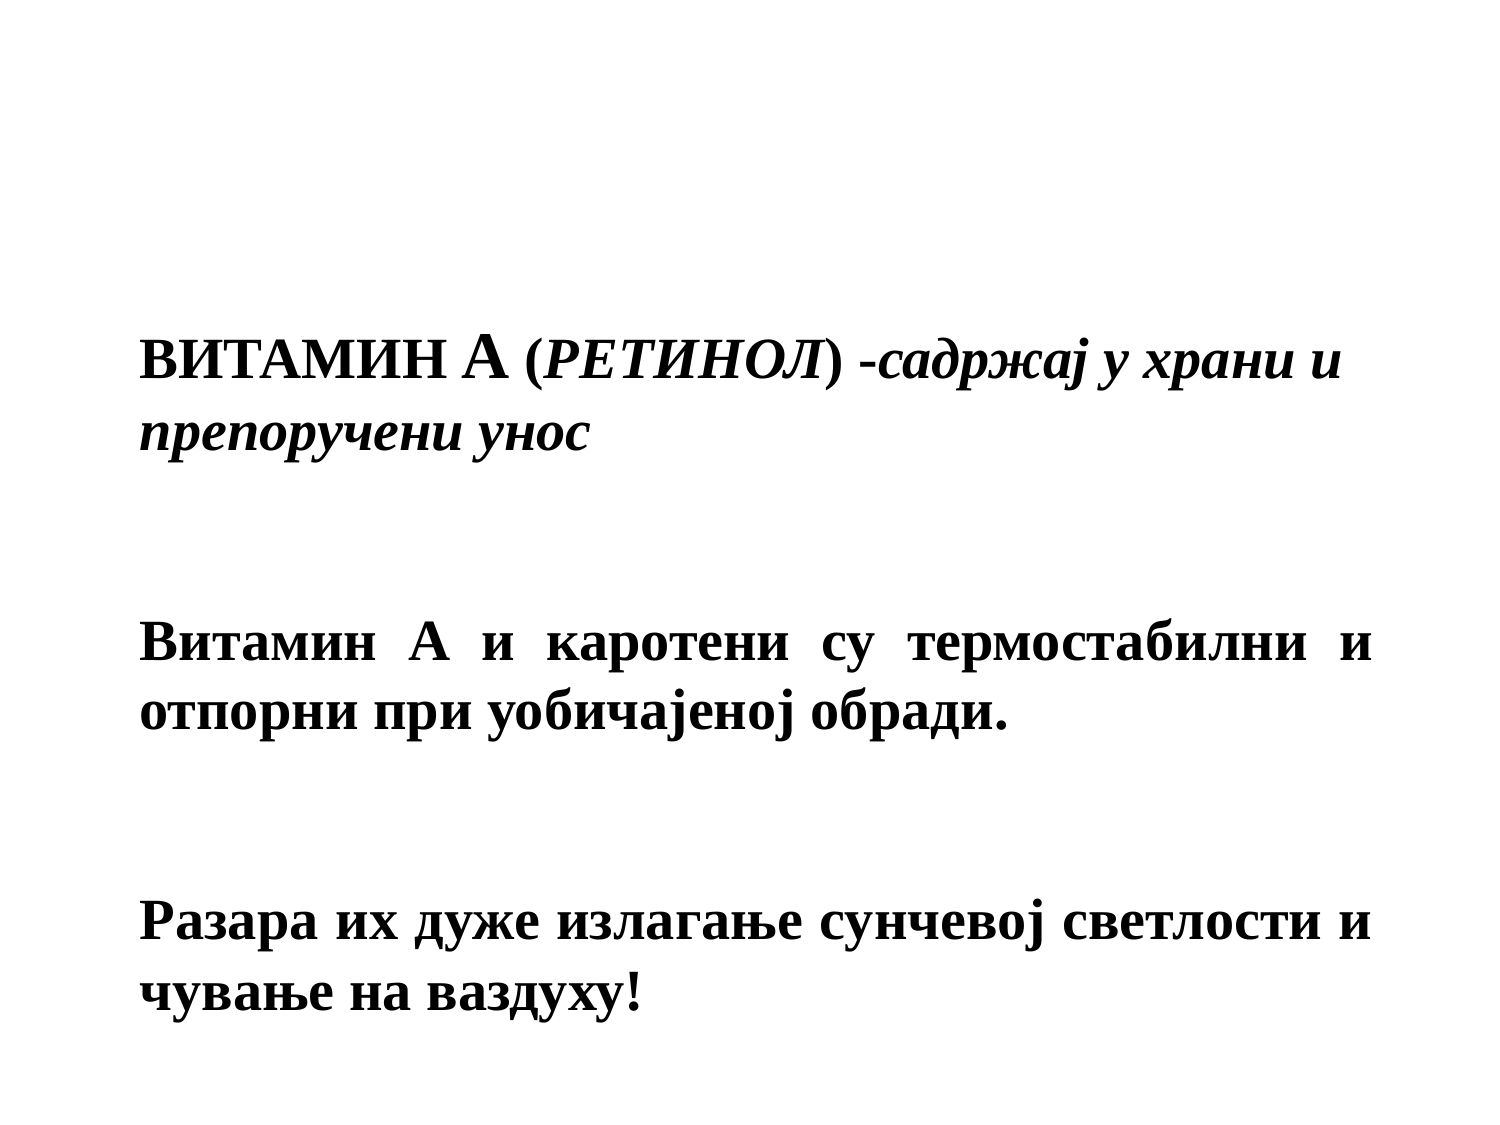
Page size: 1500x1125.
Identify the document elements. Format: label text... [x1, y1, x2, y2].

text_box ВИТАМИН А (РЕТИНОЛ) -садржај у храни и препоручени унос Витамин А и каротени су термостабилни и отпорни при уобичајеној обради. Разара их дуже излагање сунчевој светлости и чување на ваздуху! [124, 304, 1388, 1099]
